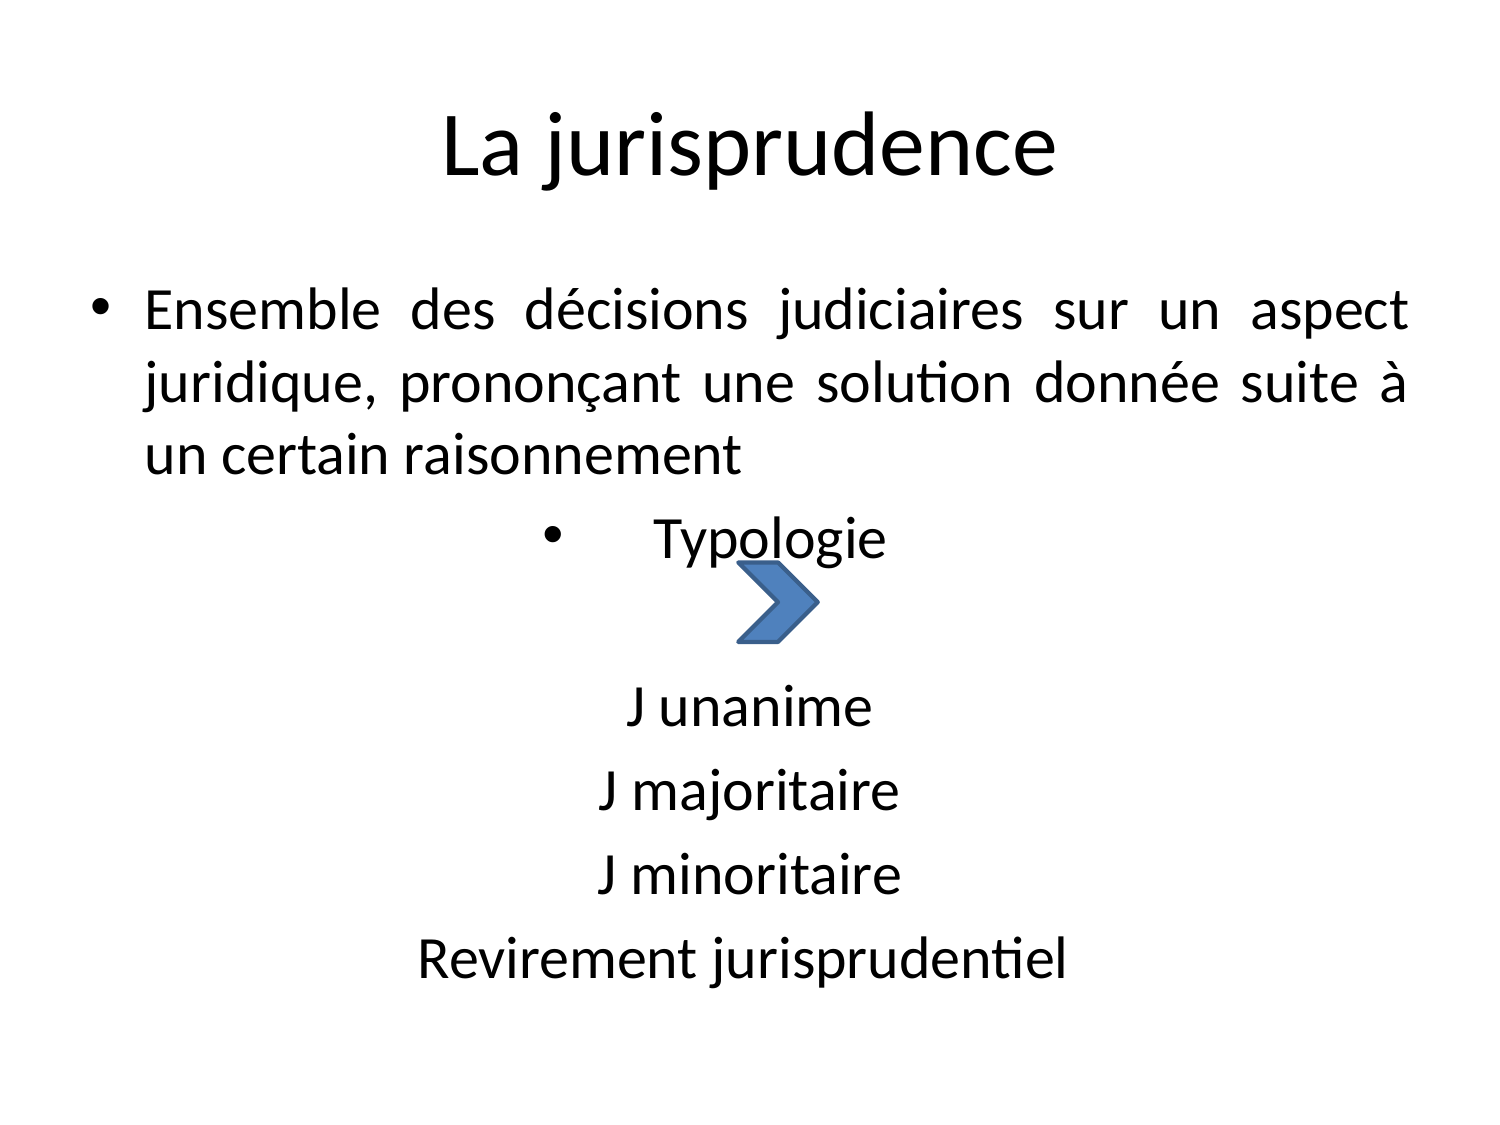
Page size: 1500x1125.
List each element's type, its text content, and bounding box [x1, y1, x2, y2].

text_box [736, 560, 820, 645]
list Ensemble des décisions judiciaires sur un aspect juridique, prononçant une solution donnée suite à un certain raisonnement Typologie J unanime J majoritaire J minoritaire Revirement jurisprudentiel [75, 262, 1425, 1005]
title La jurisprudence [75, 45, 1425, 233]
